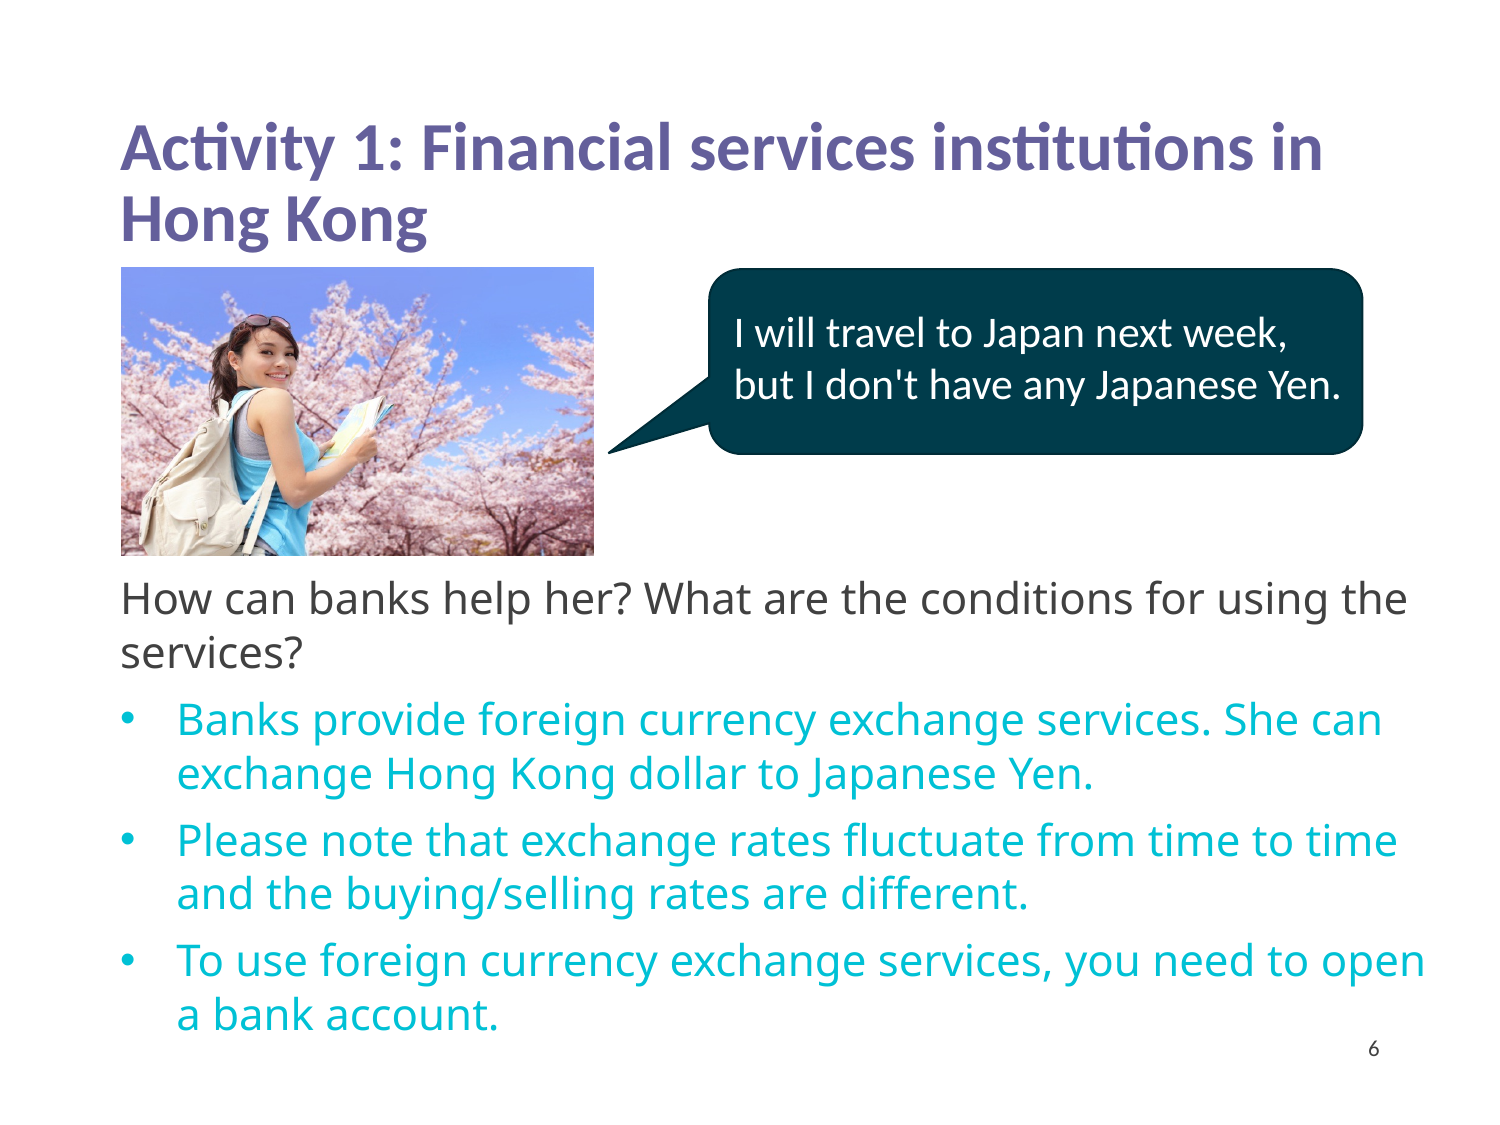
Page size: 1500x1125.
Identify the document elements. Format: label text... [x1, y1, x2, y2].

list Activity 1: Financial services institutions in Hong Kong [119, 113, 1381, 320]
list How can banks help her? What are the conditions for using the services? Banks provide foreign currency exchange services. She can exchange Hong Kong dollar to Japanese Yen. Please note that exchange rates fluctuate from time to time and the buying/selling rates are different. To use foreign currency exchange services, you need to open a bank account. [119, 368, 1432, 1058]
picture [120, 267, 594, 556]
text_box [608, 268, 1415, 455]
slide_number 6 [1358, 1035, 1381, 1062]
